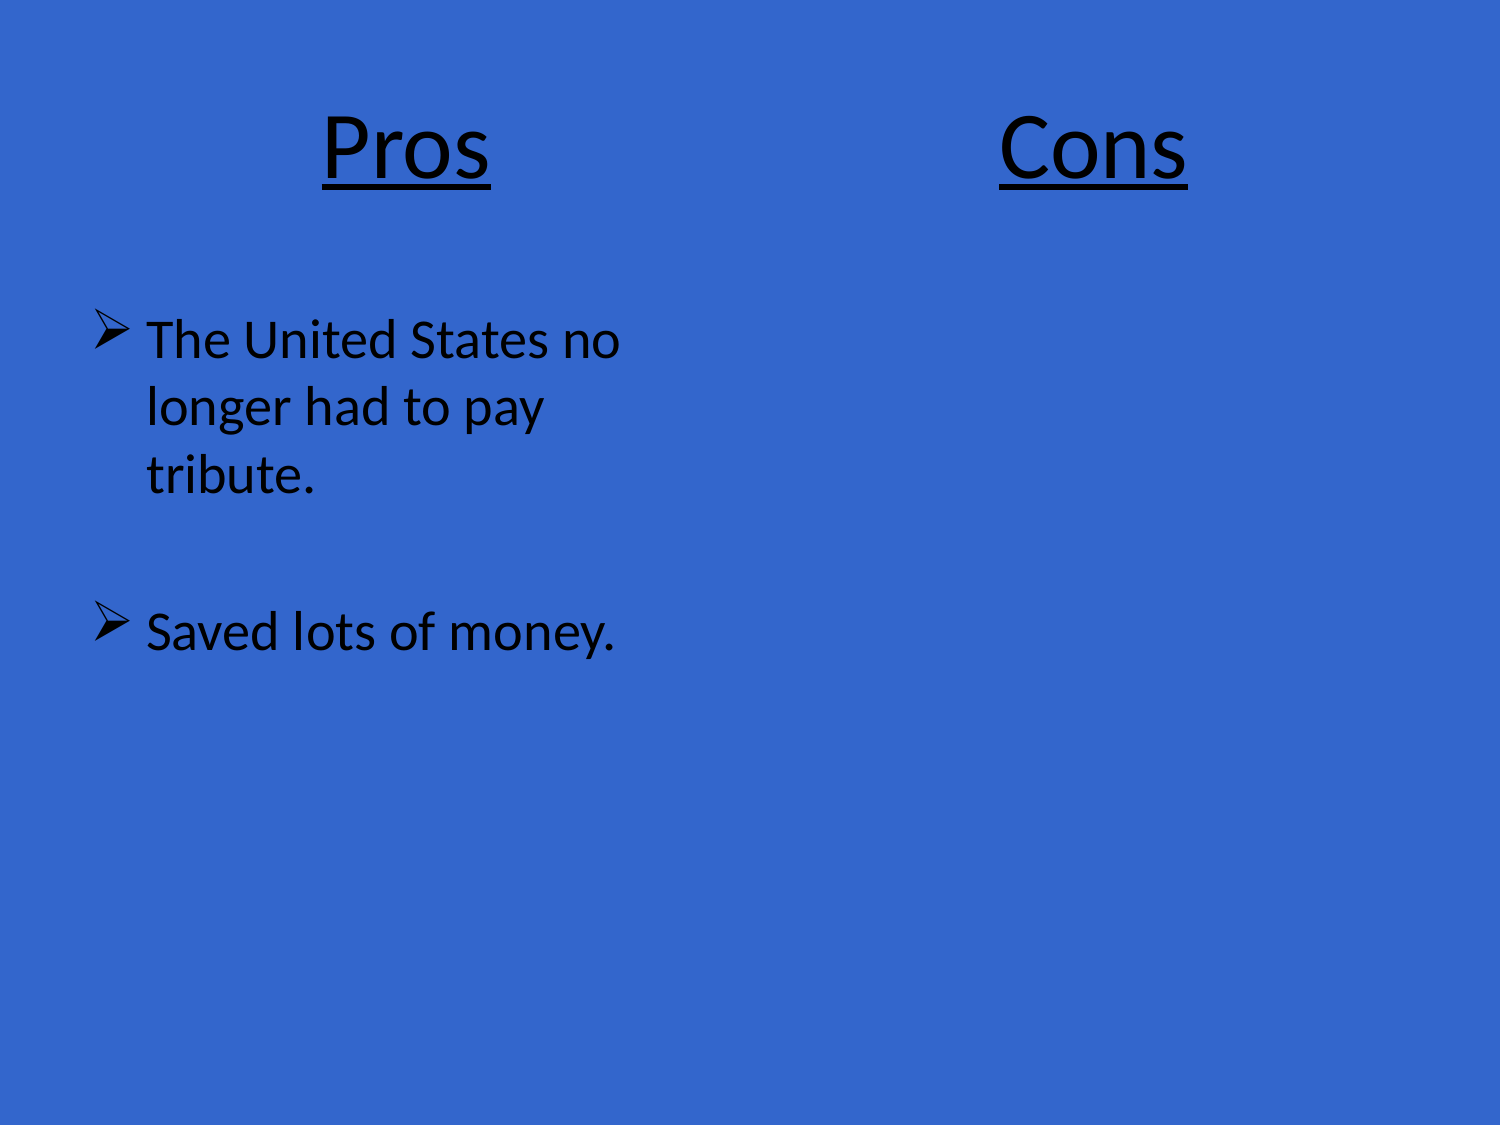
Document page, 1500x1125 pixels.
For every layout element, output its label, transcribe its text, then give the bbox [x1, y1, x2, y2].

list Pros The United States no longer had to pay tribute. Saved lots of money. [75, 75, 738, 1005]
list Cons [762, 75, 1425, 1005]
